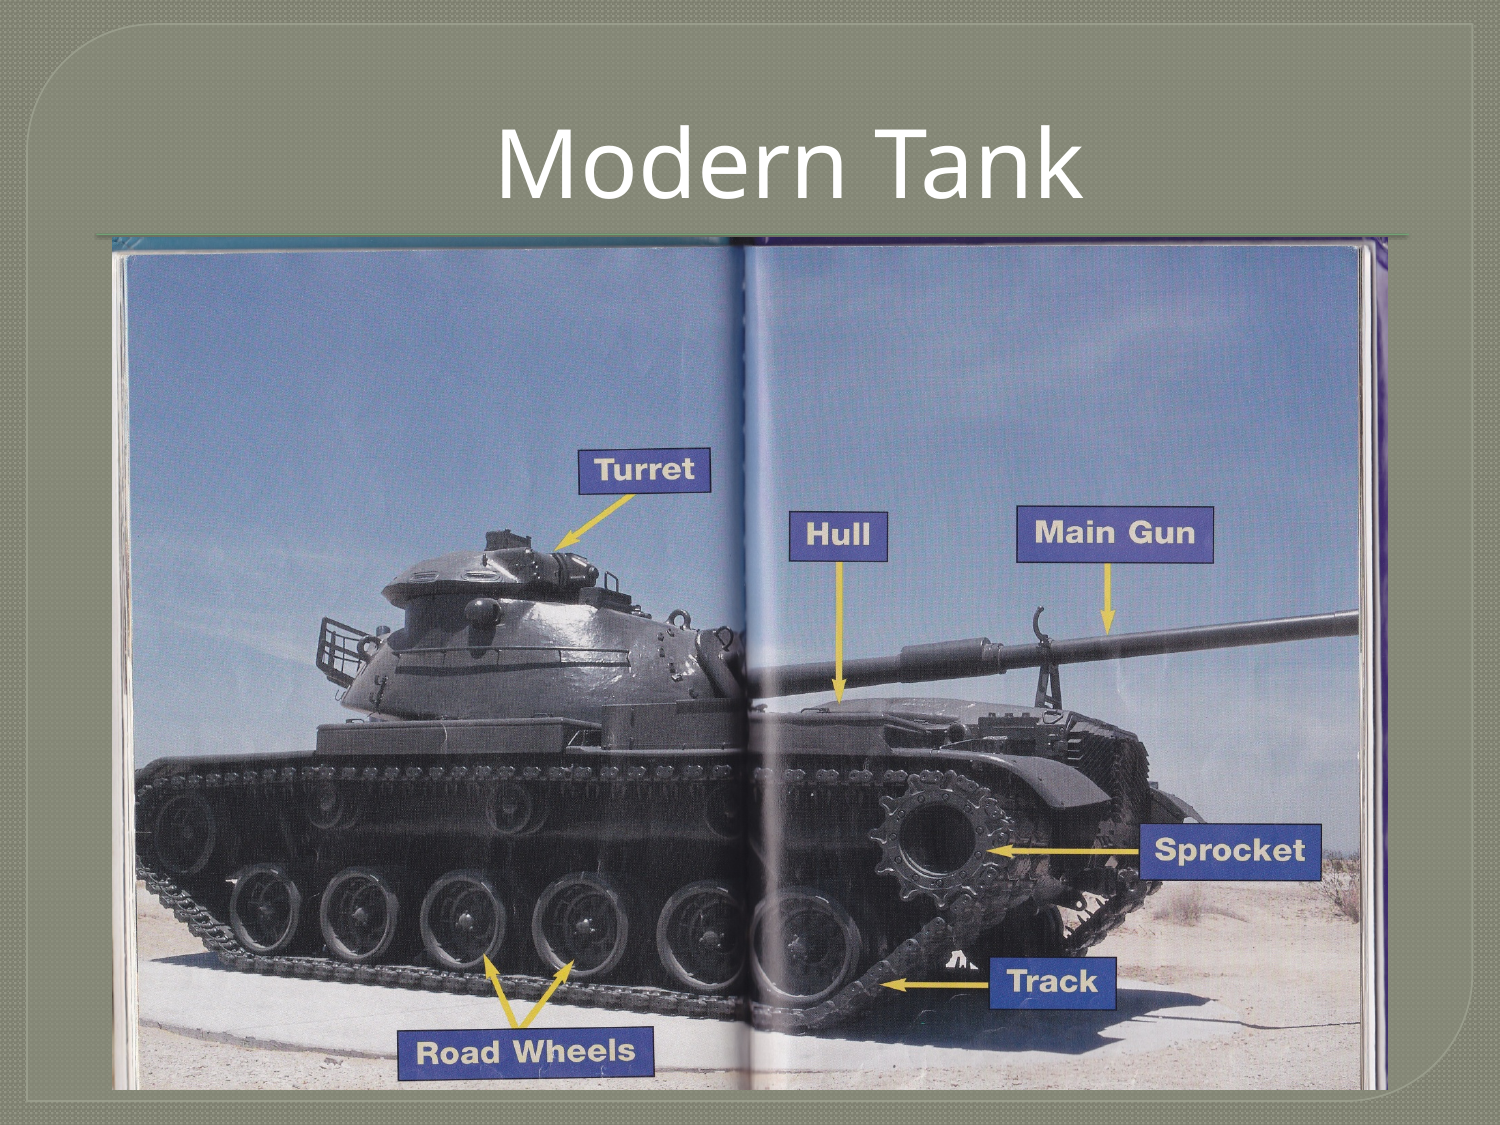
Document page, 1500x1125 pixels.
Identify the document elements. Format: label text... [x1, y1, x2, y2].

title Modern Tank [399, 37, 1100, 225]
picture [112, 237, 1388, 1090]
